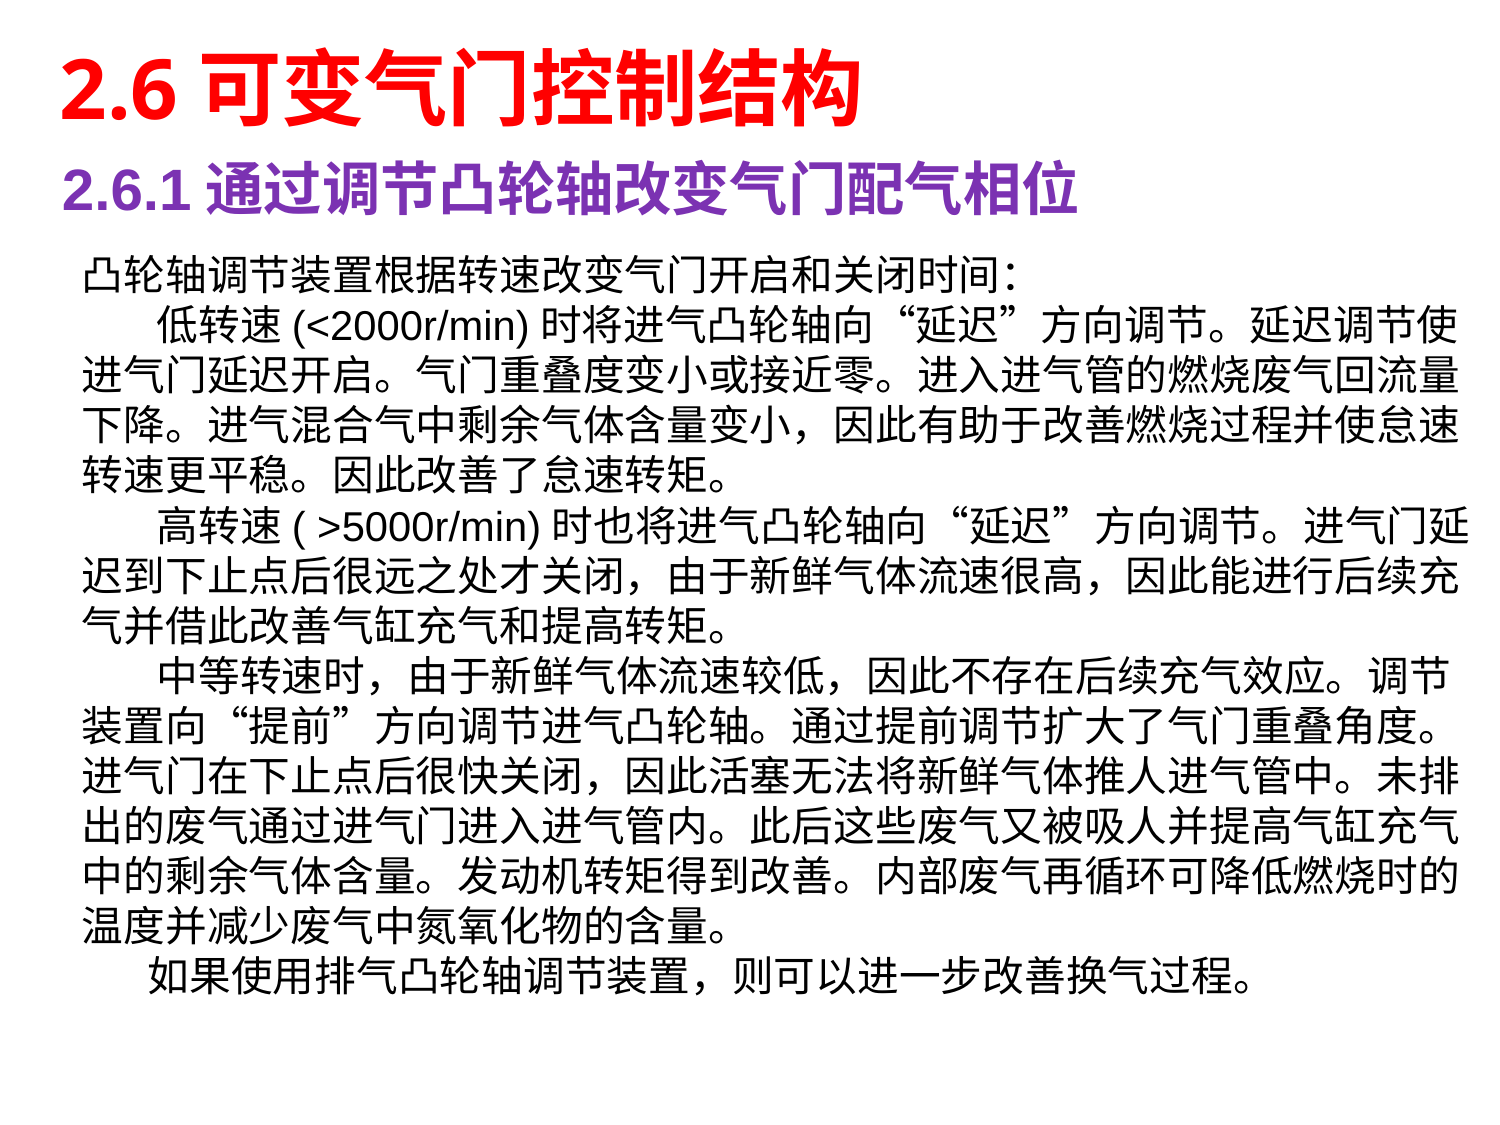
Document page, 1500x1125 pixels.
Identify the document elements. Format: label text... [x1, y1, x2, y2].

text_box 凸轮轴调节装置根据转速改变气门开启和关闭时间： 低转速(<2000r/min)时将进气凸轮轴向“延迟”方向调节。延迟调节使进气门延迟开启。气门重叠度变小或接近零。进入进气管的燃烧废气回流量下降。进气混合气中剩余气体含量变小，因此有助于改善燃烧过程并使怠速转速更平稳。因此改善了怠速转矩。 高转速( >5000r/min)时也将进气凸轮轴向“延迟”方向调节。进气门延迟到下止点后很远之处才关闭，由于新鲜气体流速很高，因此能进行后续充气并借此改善气缸充气和提高转矩。 中等转速时，由于新鲜气体流速较低，因此不存在后续充气效应。调节装置向“提前”方向调节进气凸轮轴。通过提前调节扩大了气门重叠角度。进气门在下止点后很快关闭，因此活塞无法将新鲜气体推人进气管中。未排出的废气通过进气门进入进气管内。此后这些废气又被吸人并提高气缸充气中的剩余气体含量。发动机转矩得到改善。内部废气再循环可降低燃烧时的温度并减少废气中氮氧化物的含量。 如果使用排气凸轮轴调节装置，则可以进一步改善换气过程。 [67, 241, 1491, 1007]
title 2.6可变气门控制结构 [44, 91, 1098, 180]
text_box 2.6.1通过调节凸轮轴改变气门配气相位 [47, 144, 1095, 230]
